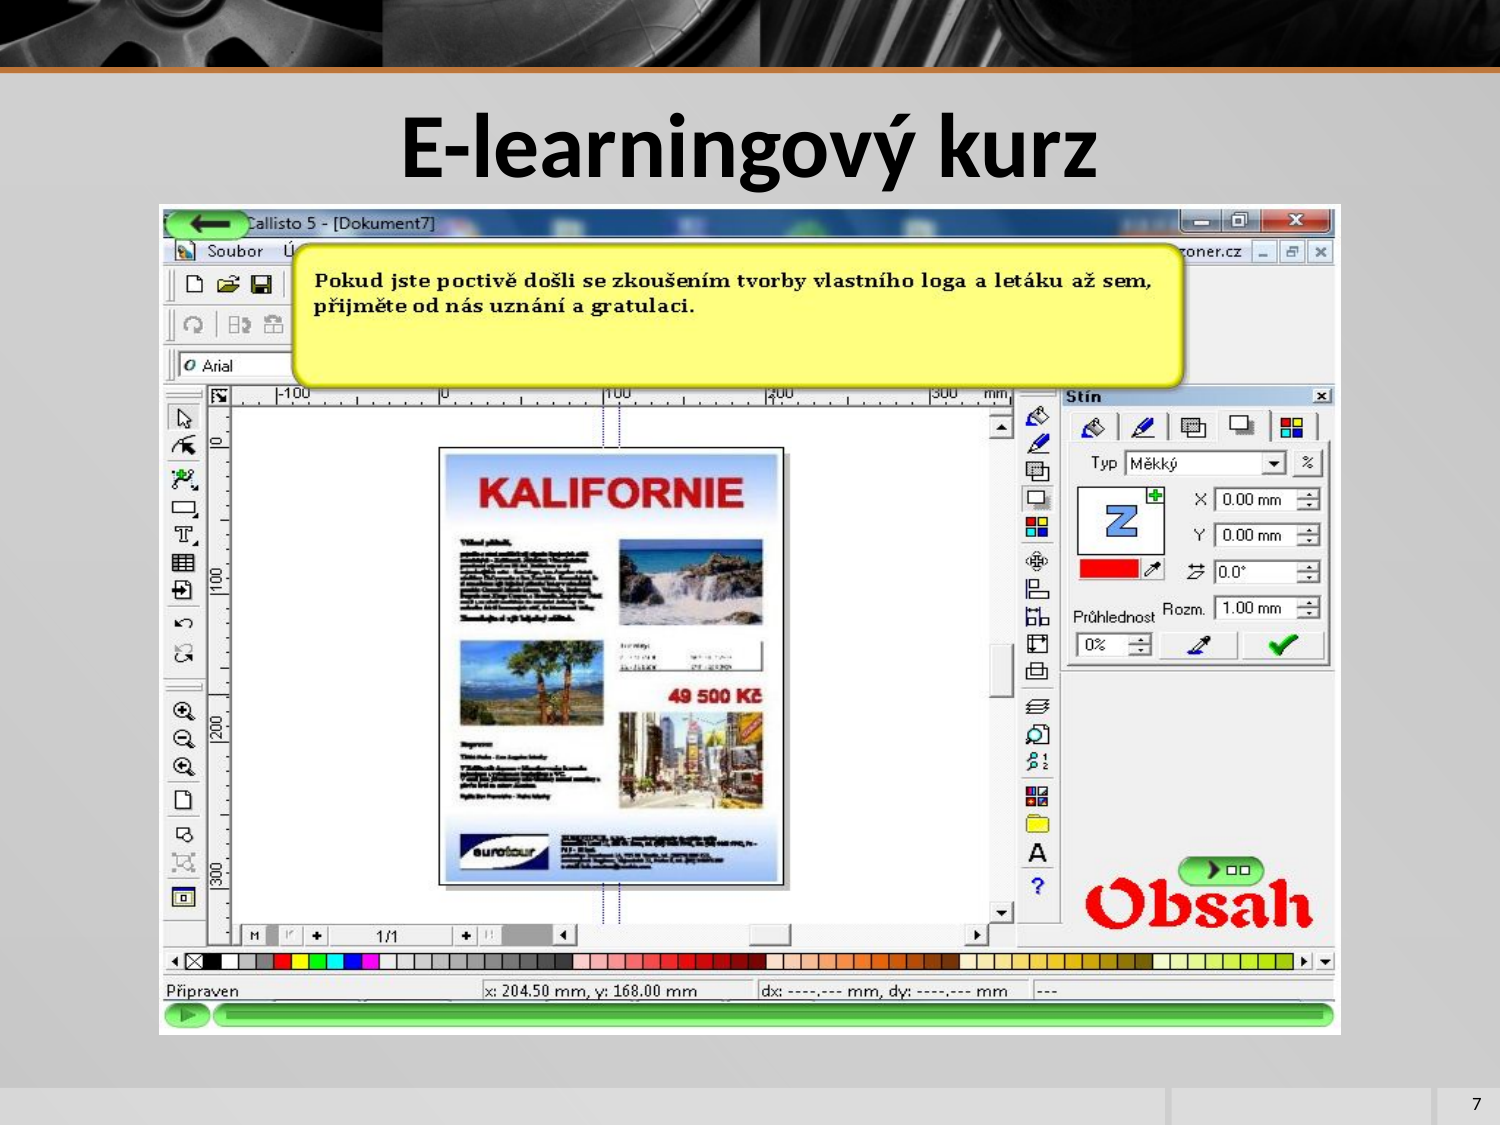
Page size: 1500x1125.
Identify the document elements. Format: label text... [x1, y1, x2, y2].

text_box E-learningový kurz [100, 78, 1400, 203]
slide_number 7 [1434, 1084, 1497, 1122]
picture [159, 204, 1341, 1036]
picture [0, 0, 1500, 67]
